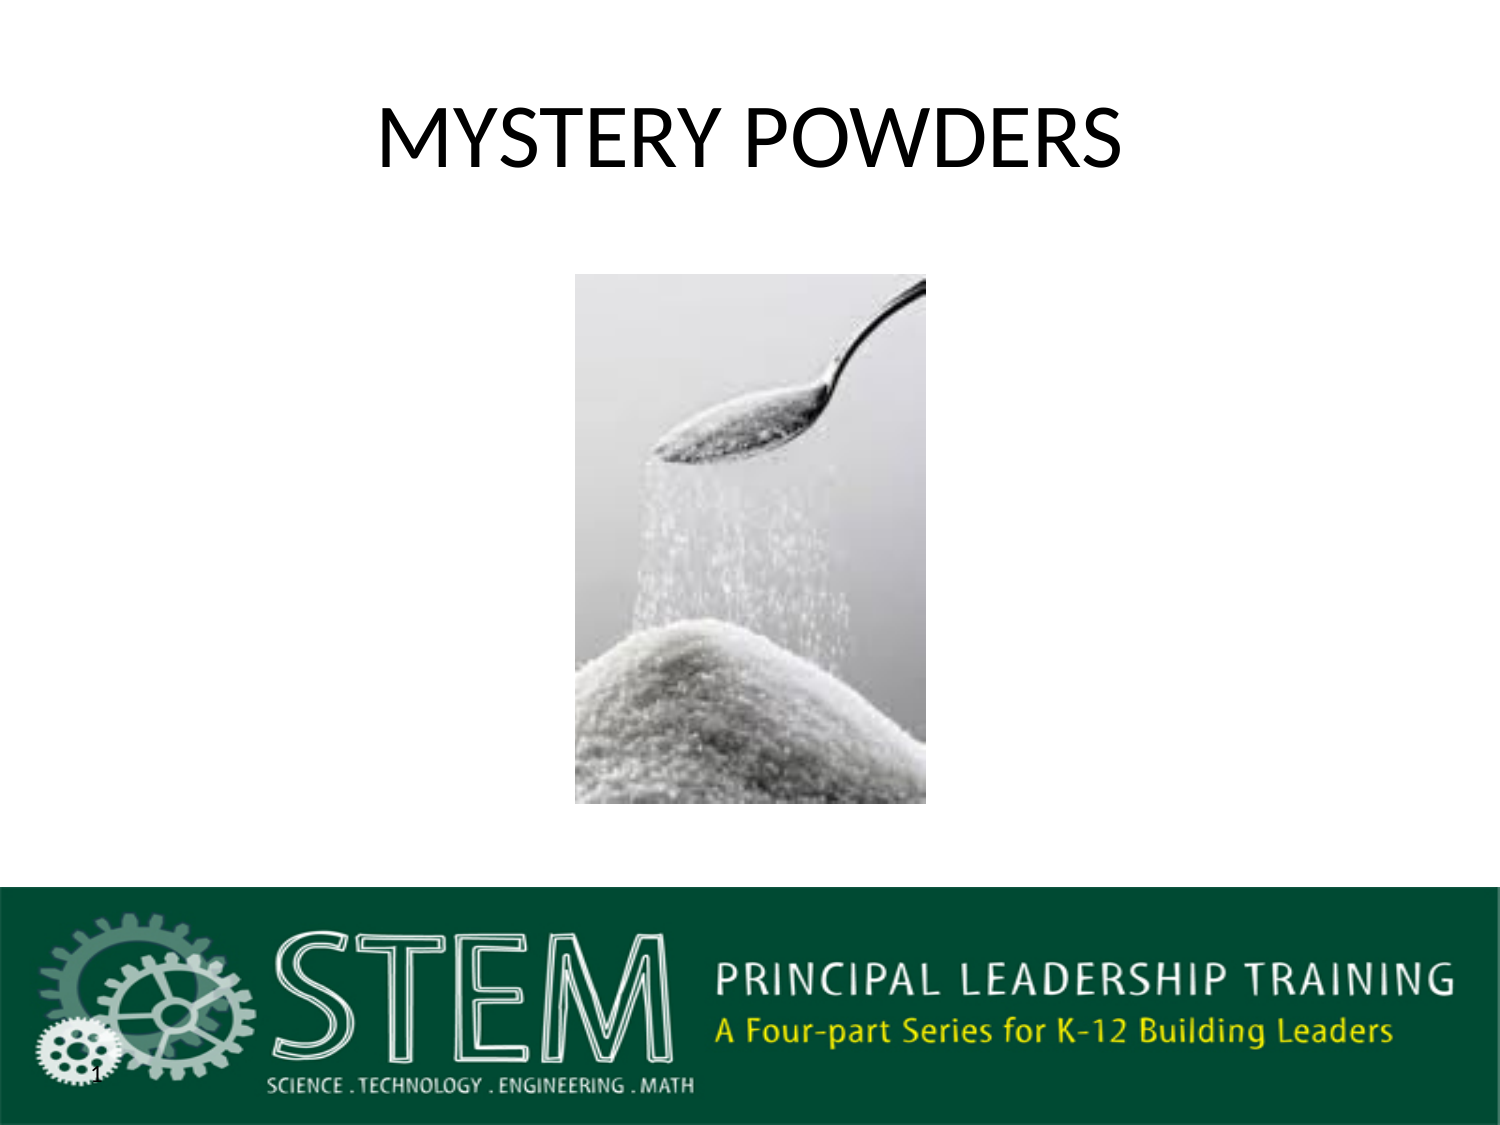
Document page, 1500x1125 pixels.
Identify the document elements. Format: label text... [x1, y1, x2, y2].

title MYSTERY POWDERS [75, 37, 1425, 225]
slide_number 1 [75, 1042, 425, 1103]
picture [0, 887, 1500, 1125]
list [574, 274, 926, 805]
